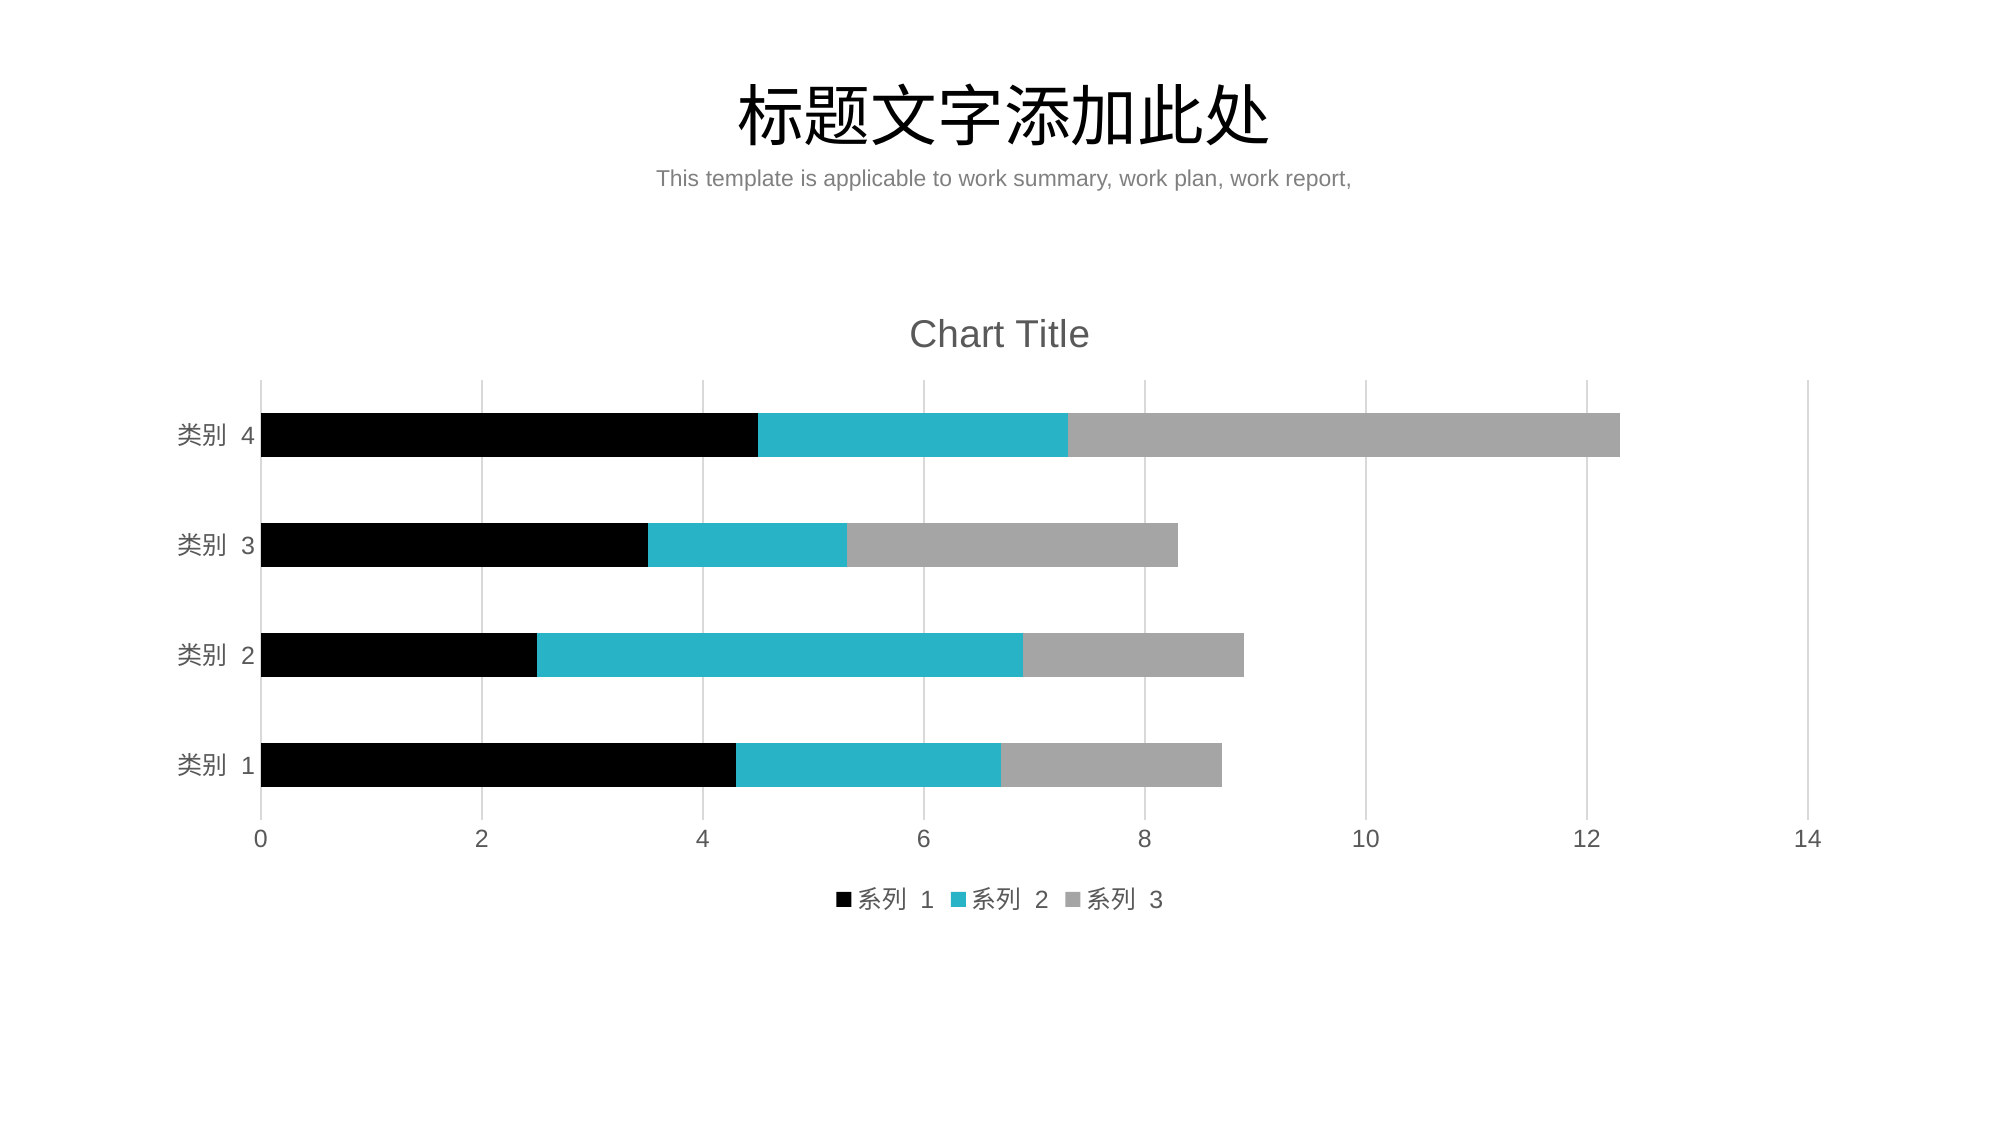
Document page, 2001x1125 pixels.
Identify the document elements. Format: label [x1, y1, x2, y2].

text_box [544, 66, 1464, 196]
chart [143, 279, 1857, 923]
